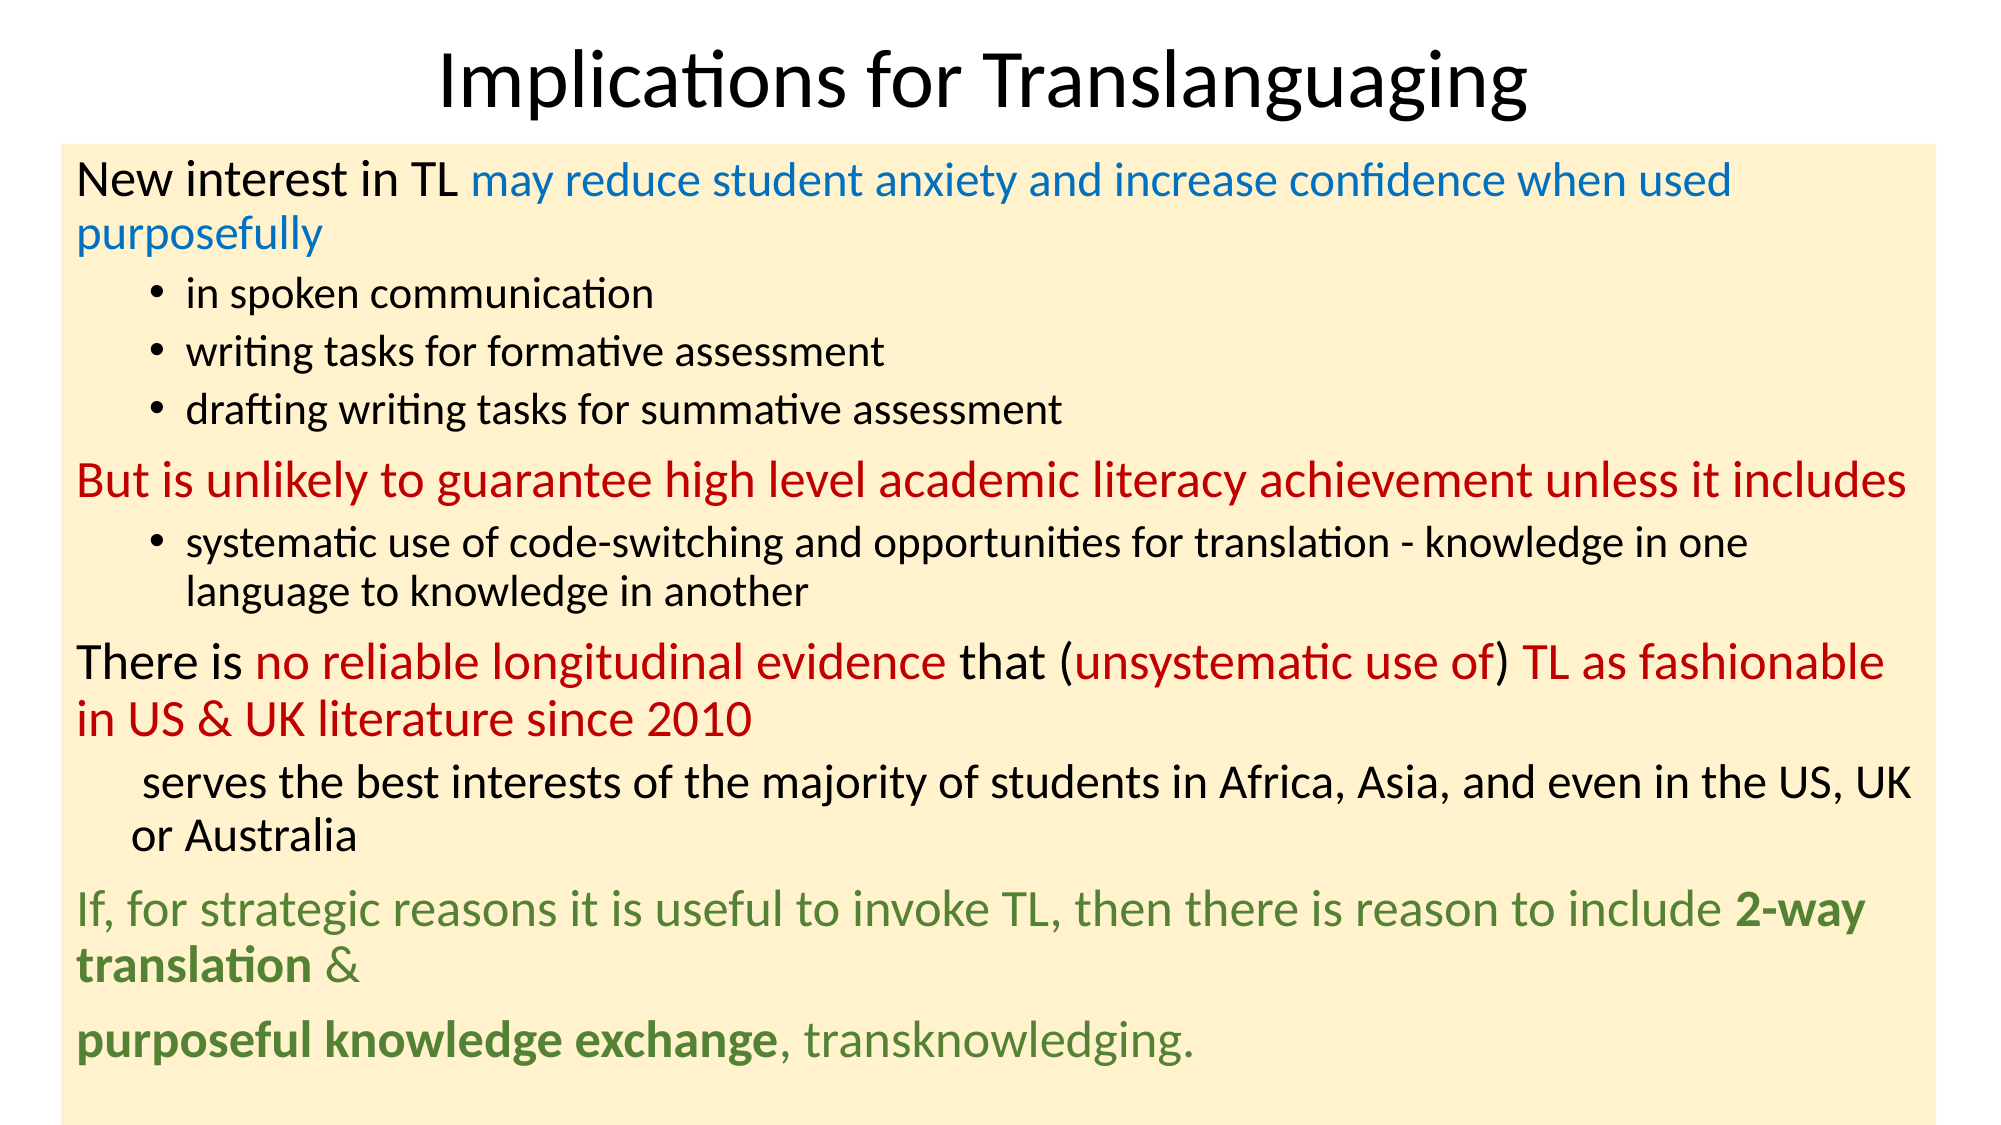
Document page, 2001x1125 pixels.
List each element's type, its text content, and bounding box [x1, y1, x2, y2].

list New interest in TL may reduce student anxiety and increase confidence when used purposefully in spoken communication writing tasks for formative assessment drafting writing tasks for summative assessment But is unlikely to guarantee high level academic literacy achievement unless it includes systematic use of code-switching and opportunities for translation - knowledge in one language to knowledge in another There is no reliable longitudinal evidence that (unsystematic use of) TL as fashionable in US & UK literature since 2010 serves the best interests of the majority of students in Africa, Asia, and even in the US, UK or Australia If, for strategic reasons it is useful to invoke TL, then there is reason to include 2-way translation & purposeful knowledge exchange, transknowledging. [61, 143, 1937, 1125]
footer K Heugh 11 May 2019 [662, 1042, 1338, 1103]
title Implications for Translanguaging [422, 17, 1647, 143]
